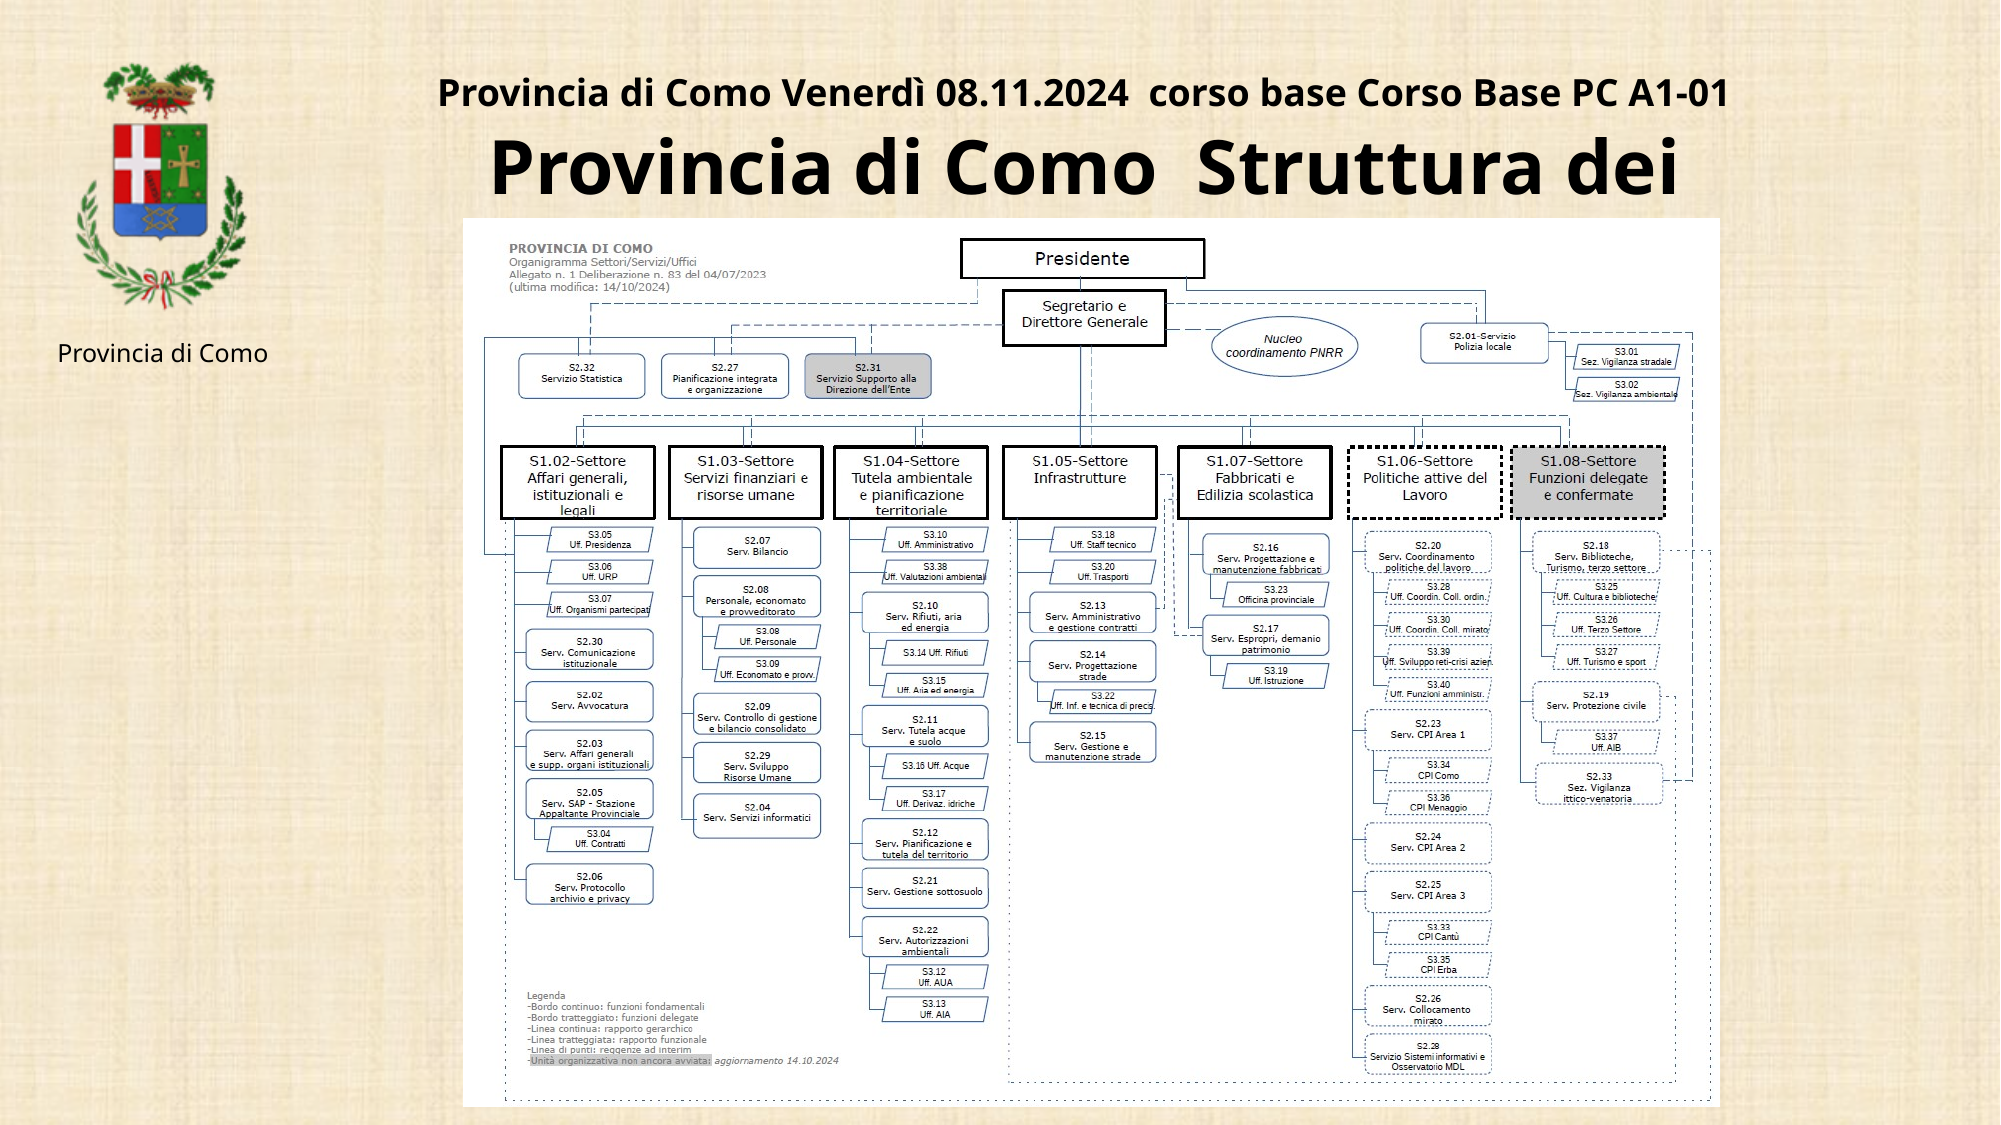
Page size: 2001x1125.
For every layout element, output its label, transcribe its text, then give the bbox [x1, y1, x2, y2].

text_box Provincia di Como [39, 329, 288, 375]
picture [463, 217, 1721, 1107]
text_box Provincia di Como Venerdì 08.11.2024 corso base Corso Base PC A1-01 [413, 61, 1756, 267]
picture [36, 61, 288, 313]
text_box Provincia di Como Struttura dei servizi [449, 112, 1720, 308]
